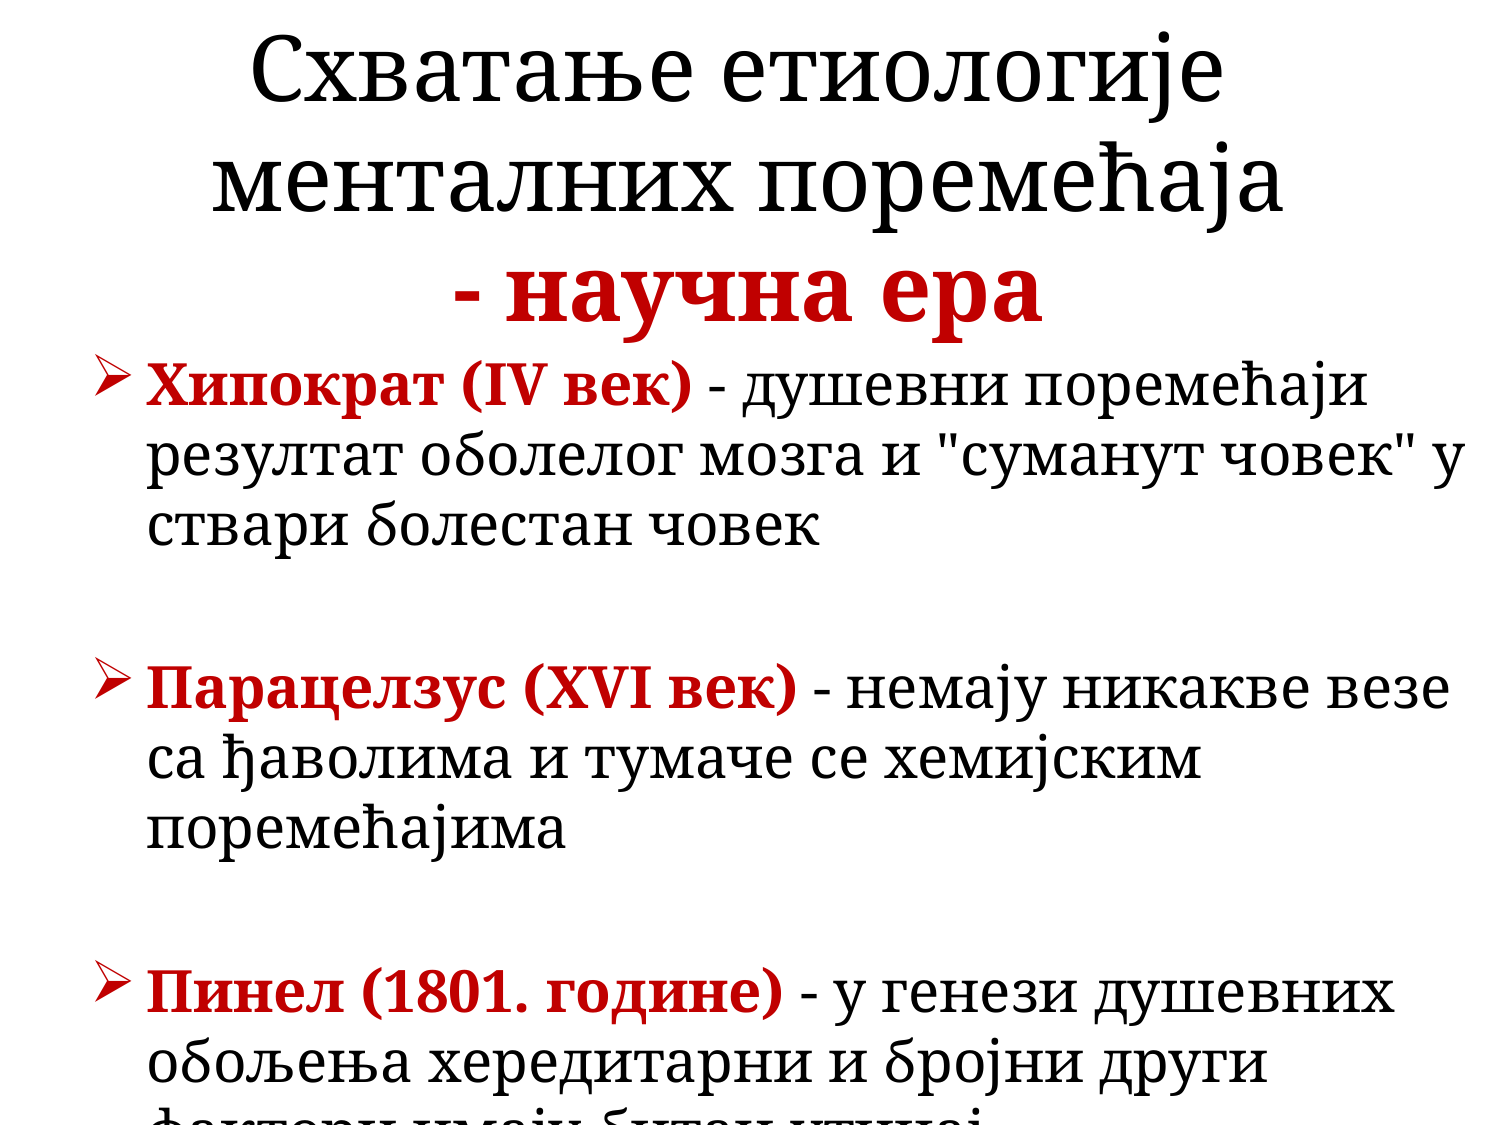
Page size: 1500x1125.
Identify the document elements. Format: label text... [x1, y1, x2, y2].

list Хипократ (IV век) - душевни поремећаји резултат оболелог мозга и "суманут човек" у ствари болестан човек Парацелзус (XVI век) - немају никакве везе са ђаволима и тумаче се хемијским поремећајима Пинел (1801. године) - у генези душевних обољења хередитарни и бројни други фактори имају битан утицај [74, 339, 1500, 1006]
title Схватање етиологије менталних поремећаја - научна ера [74, 44, 1426, 305]
